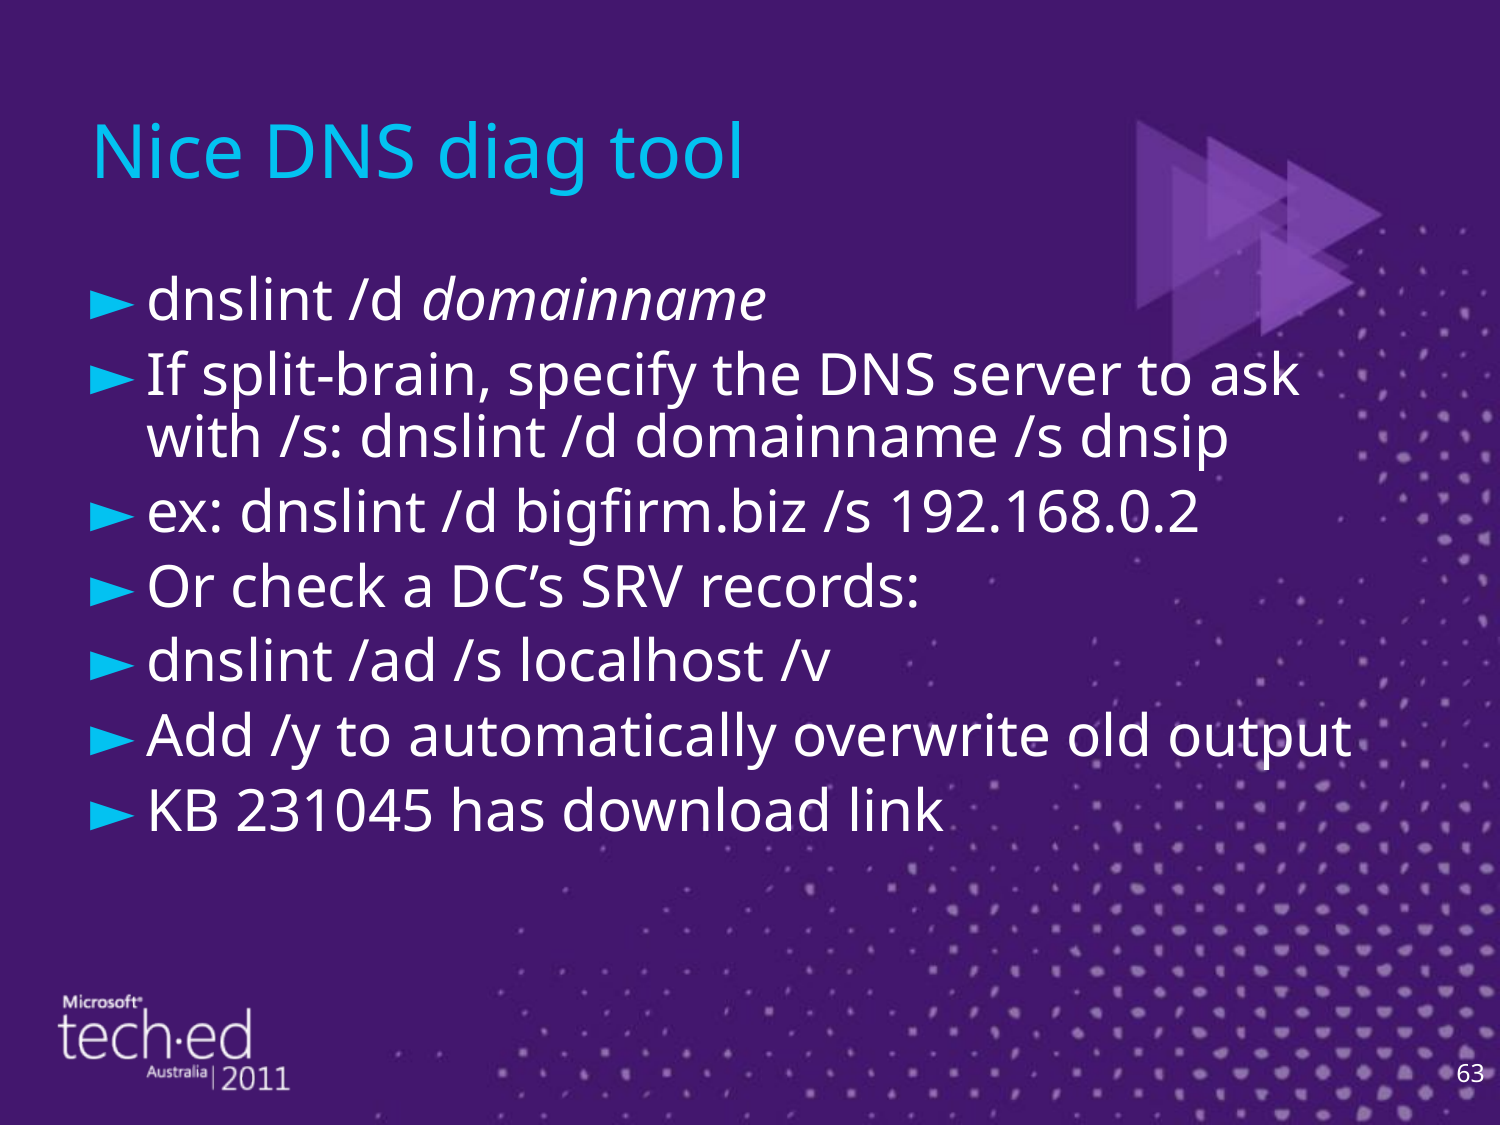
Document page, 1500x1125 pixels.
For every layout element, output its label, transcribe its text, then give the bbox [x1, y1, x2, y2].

title Nice DNS diag tool [75, 54, 1425, 243]
slide_number 63 [1187, 1037, 1500, 1113]
picture [0, 0, 1500, 1125]
list dnslint /d domainname If split-brain, specify the DNS server to ask with /s: dnslint /d domainname /s dnsip ex: dnslint /d bigfirm.biz /s 192.168.0.2 Or check a DC’s SRV records: dnslint /ad /s localhost /v Add /y to automatically overwrite old output KB 231045 has download link [75, 262, 1425, 1005]
